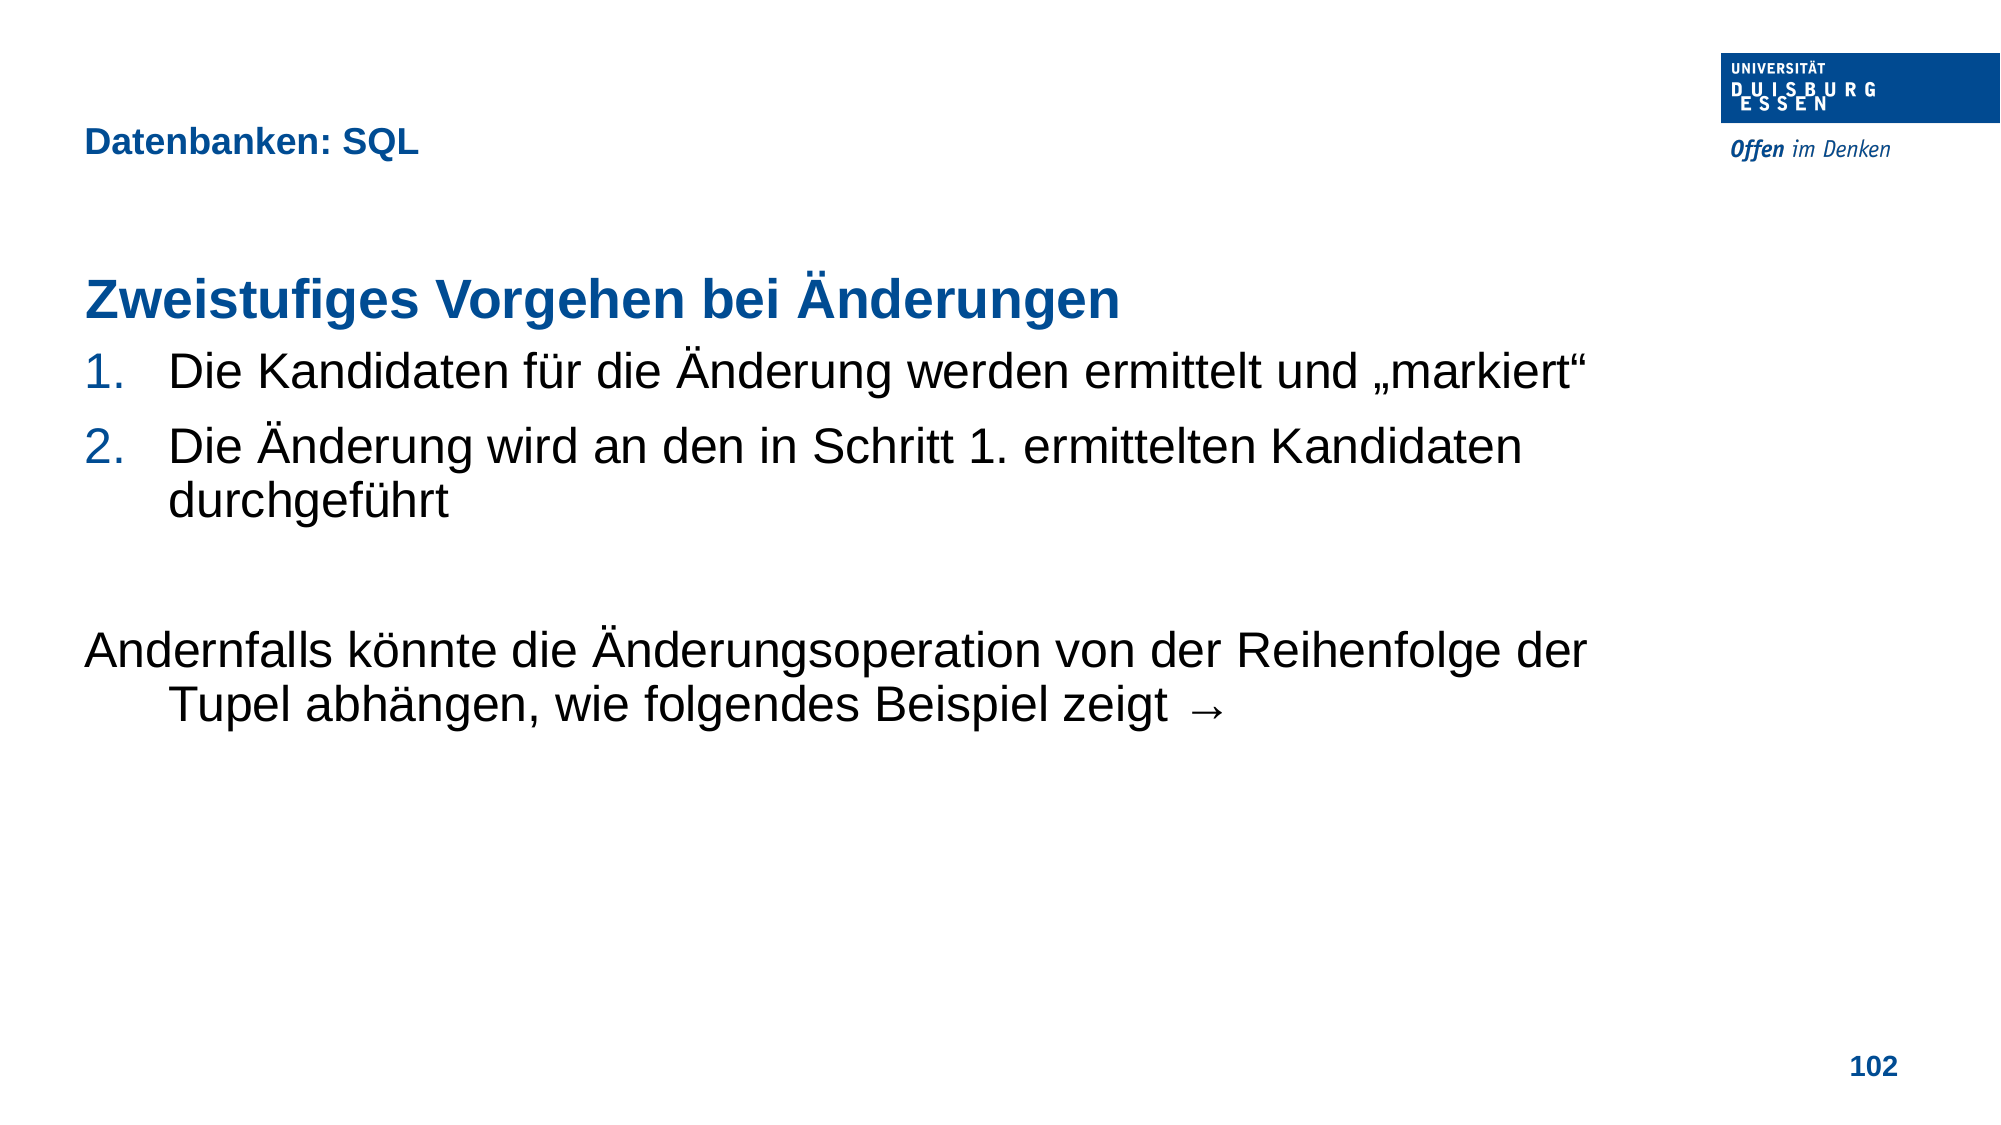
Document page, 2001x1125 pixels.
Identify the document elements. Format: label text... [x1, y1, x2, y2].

slide_number 102 [1677, 1039, 1914, 1081]
list Datenbanken: SQL [84, 121, 1694, 163]
list Die Kandidaten für die Änderung werden ermittelt und „markiert“ Die Änderung wird an den in Schritt 1. ermittelten Kandidaten durchgeführt Andernfalls könnte die Änderungsoperation von der Reihenfolge der Tupel abhängen, wie folgendes Beispiel zeigt → [84, 338, 1636, 959]
list Zweistufiges Vorgehen bei Änderungen [85, 263, 1696, 338]
picture [1721, 53, 2000, 162]
